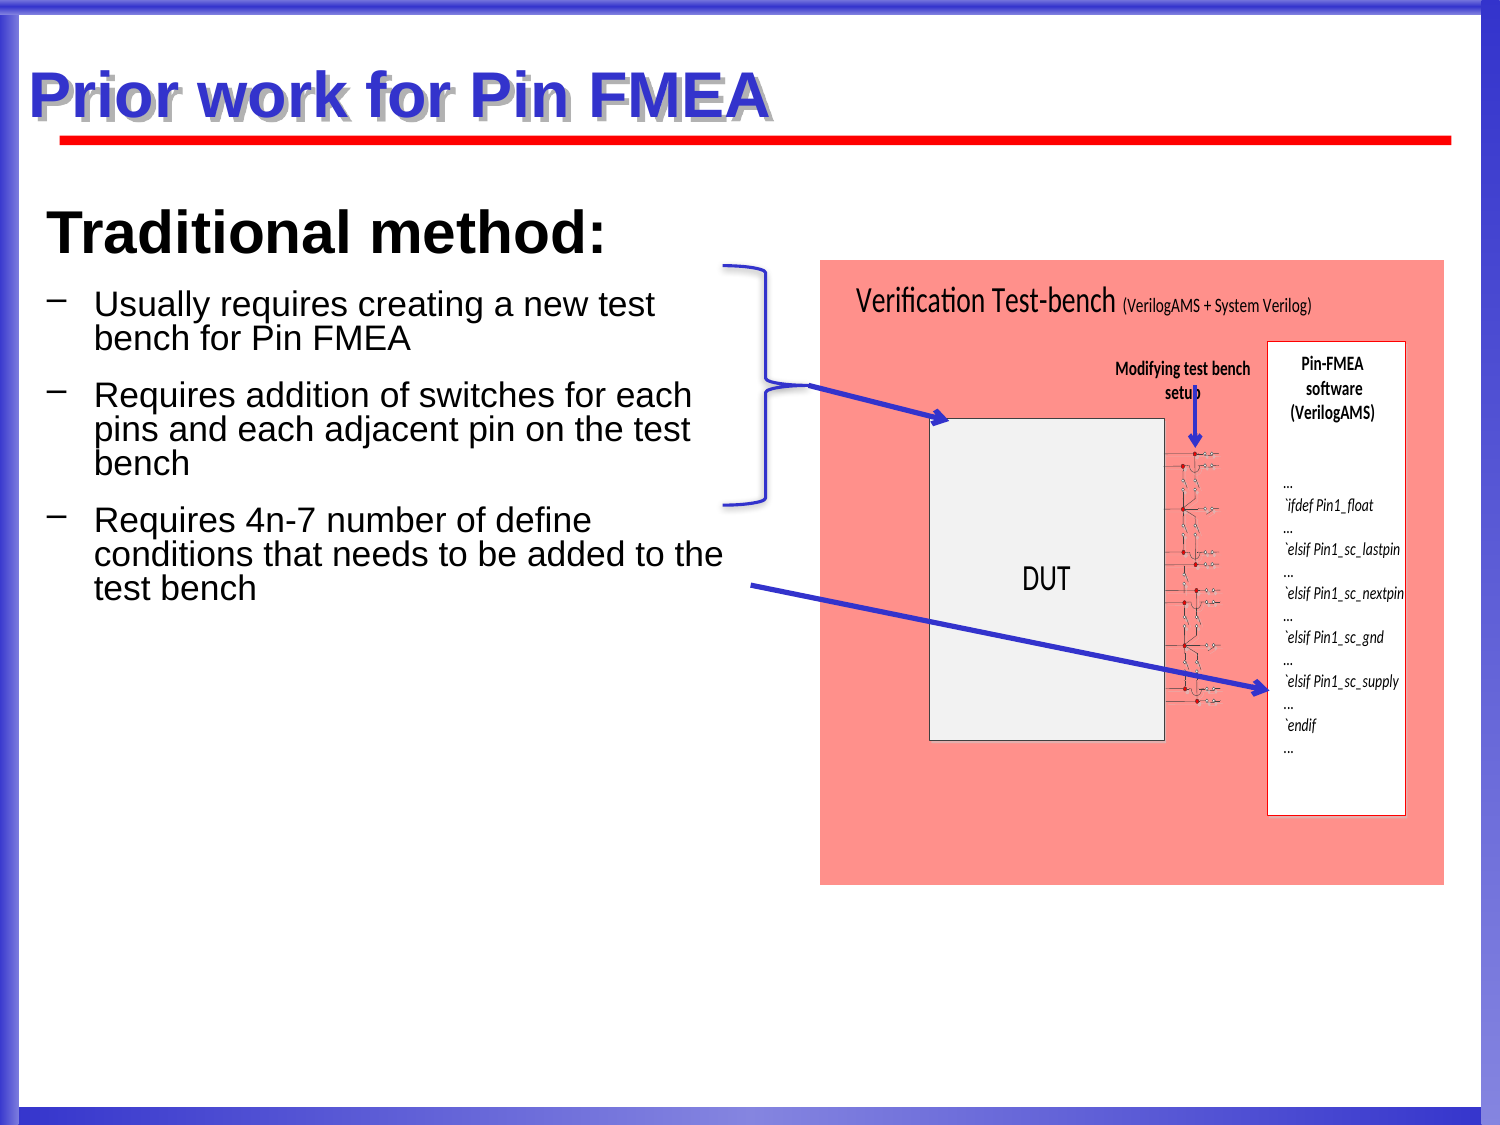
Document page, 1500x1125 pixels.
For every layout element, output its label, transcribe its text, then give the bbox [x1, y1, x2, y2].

text_box [722, 263, 809, 508]
text_box Traditional method: Usually requires creating a new test bench for Pin FMEA Requires addition of switches for each pins and each adjacent pin on the test bench Requires 4n-7 number of define conditions that needs to be added to the test bench [31, 197, 751, 1052]
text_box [750, 584, 1270, 691]
title Prior work for Pin FMEA [28, 30, 1417, 164]
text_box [808, 385, 950, 422]
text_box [820, 260, 1445, 886]
